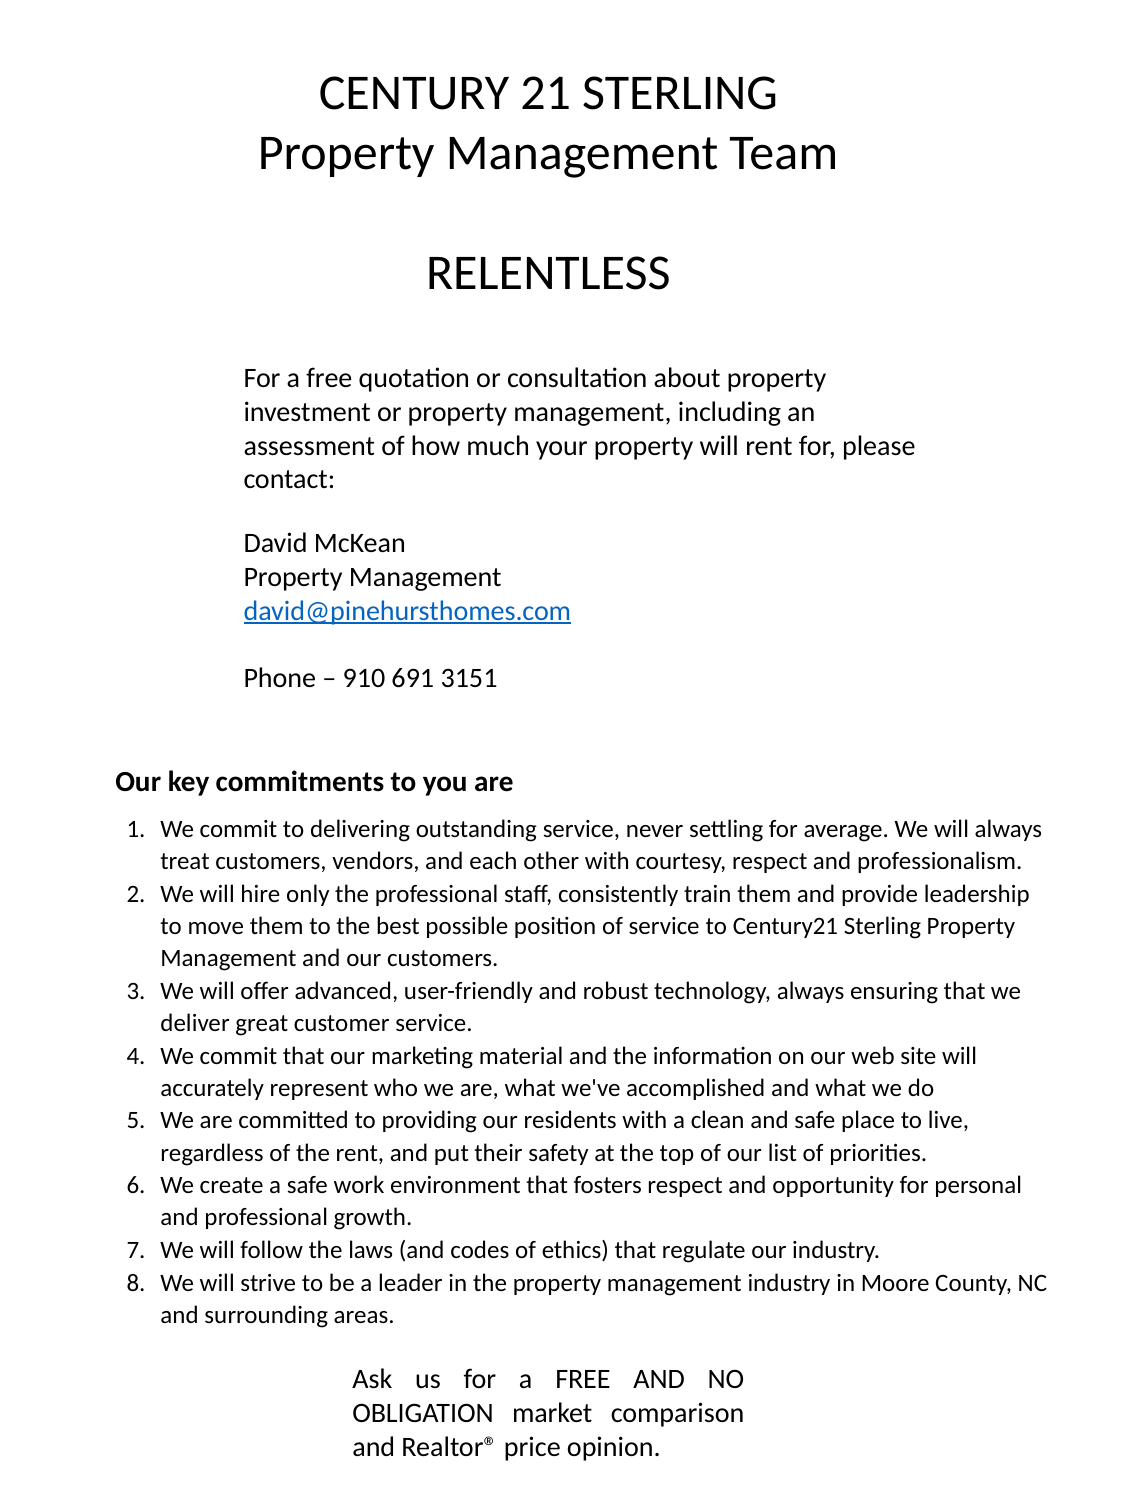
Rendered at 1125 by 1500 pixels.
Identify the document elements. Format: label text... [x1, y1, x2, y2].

text_box Our key commitments to you are We commit to delivering outstanding service, never settling for average. We will always treat customers, vendors, and each other with courtesy, respect and professionalism. We will hire only the professional staff, consistently train them and provide leadership to move them to the best possible position of service to Century21 Sterling Property Management and our customers. We will offer advanced, user-friendly and robust technology, always ensuring that we deliver great customer service. We commit that our marketing material and the information on our web site will accurately represent who we are, what we've accomplished and what we do We are committed to providing our residents with a clean and safe place to live, regardless of the rent, and put their safety at the top of our list of priorities. We create a safe work environment that fosters respect and opportunity for personal and professional growth. We will follow the laws (and codes of ethics) that regulate our industry. We will strive to be a leader in the property management industry in Moore County, NC and surrounding areas. [100, 771, 1095, 1336]
text_box CENTURY 21 STERLING Property Management Team RELENTLESS For a free quotation or consultation about property investment or property management, including an assessment of how much your property will rent for, please contact: David McKean Property Management david@pinehursthomes.com Phone – 910 691 3151 [153, 52, 943, 746]
text_box Ask us for a FREE AND NO OBLIGATION market comparison and Realtor® price opinion. [337, 1353, 760, 1470]
